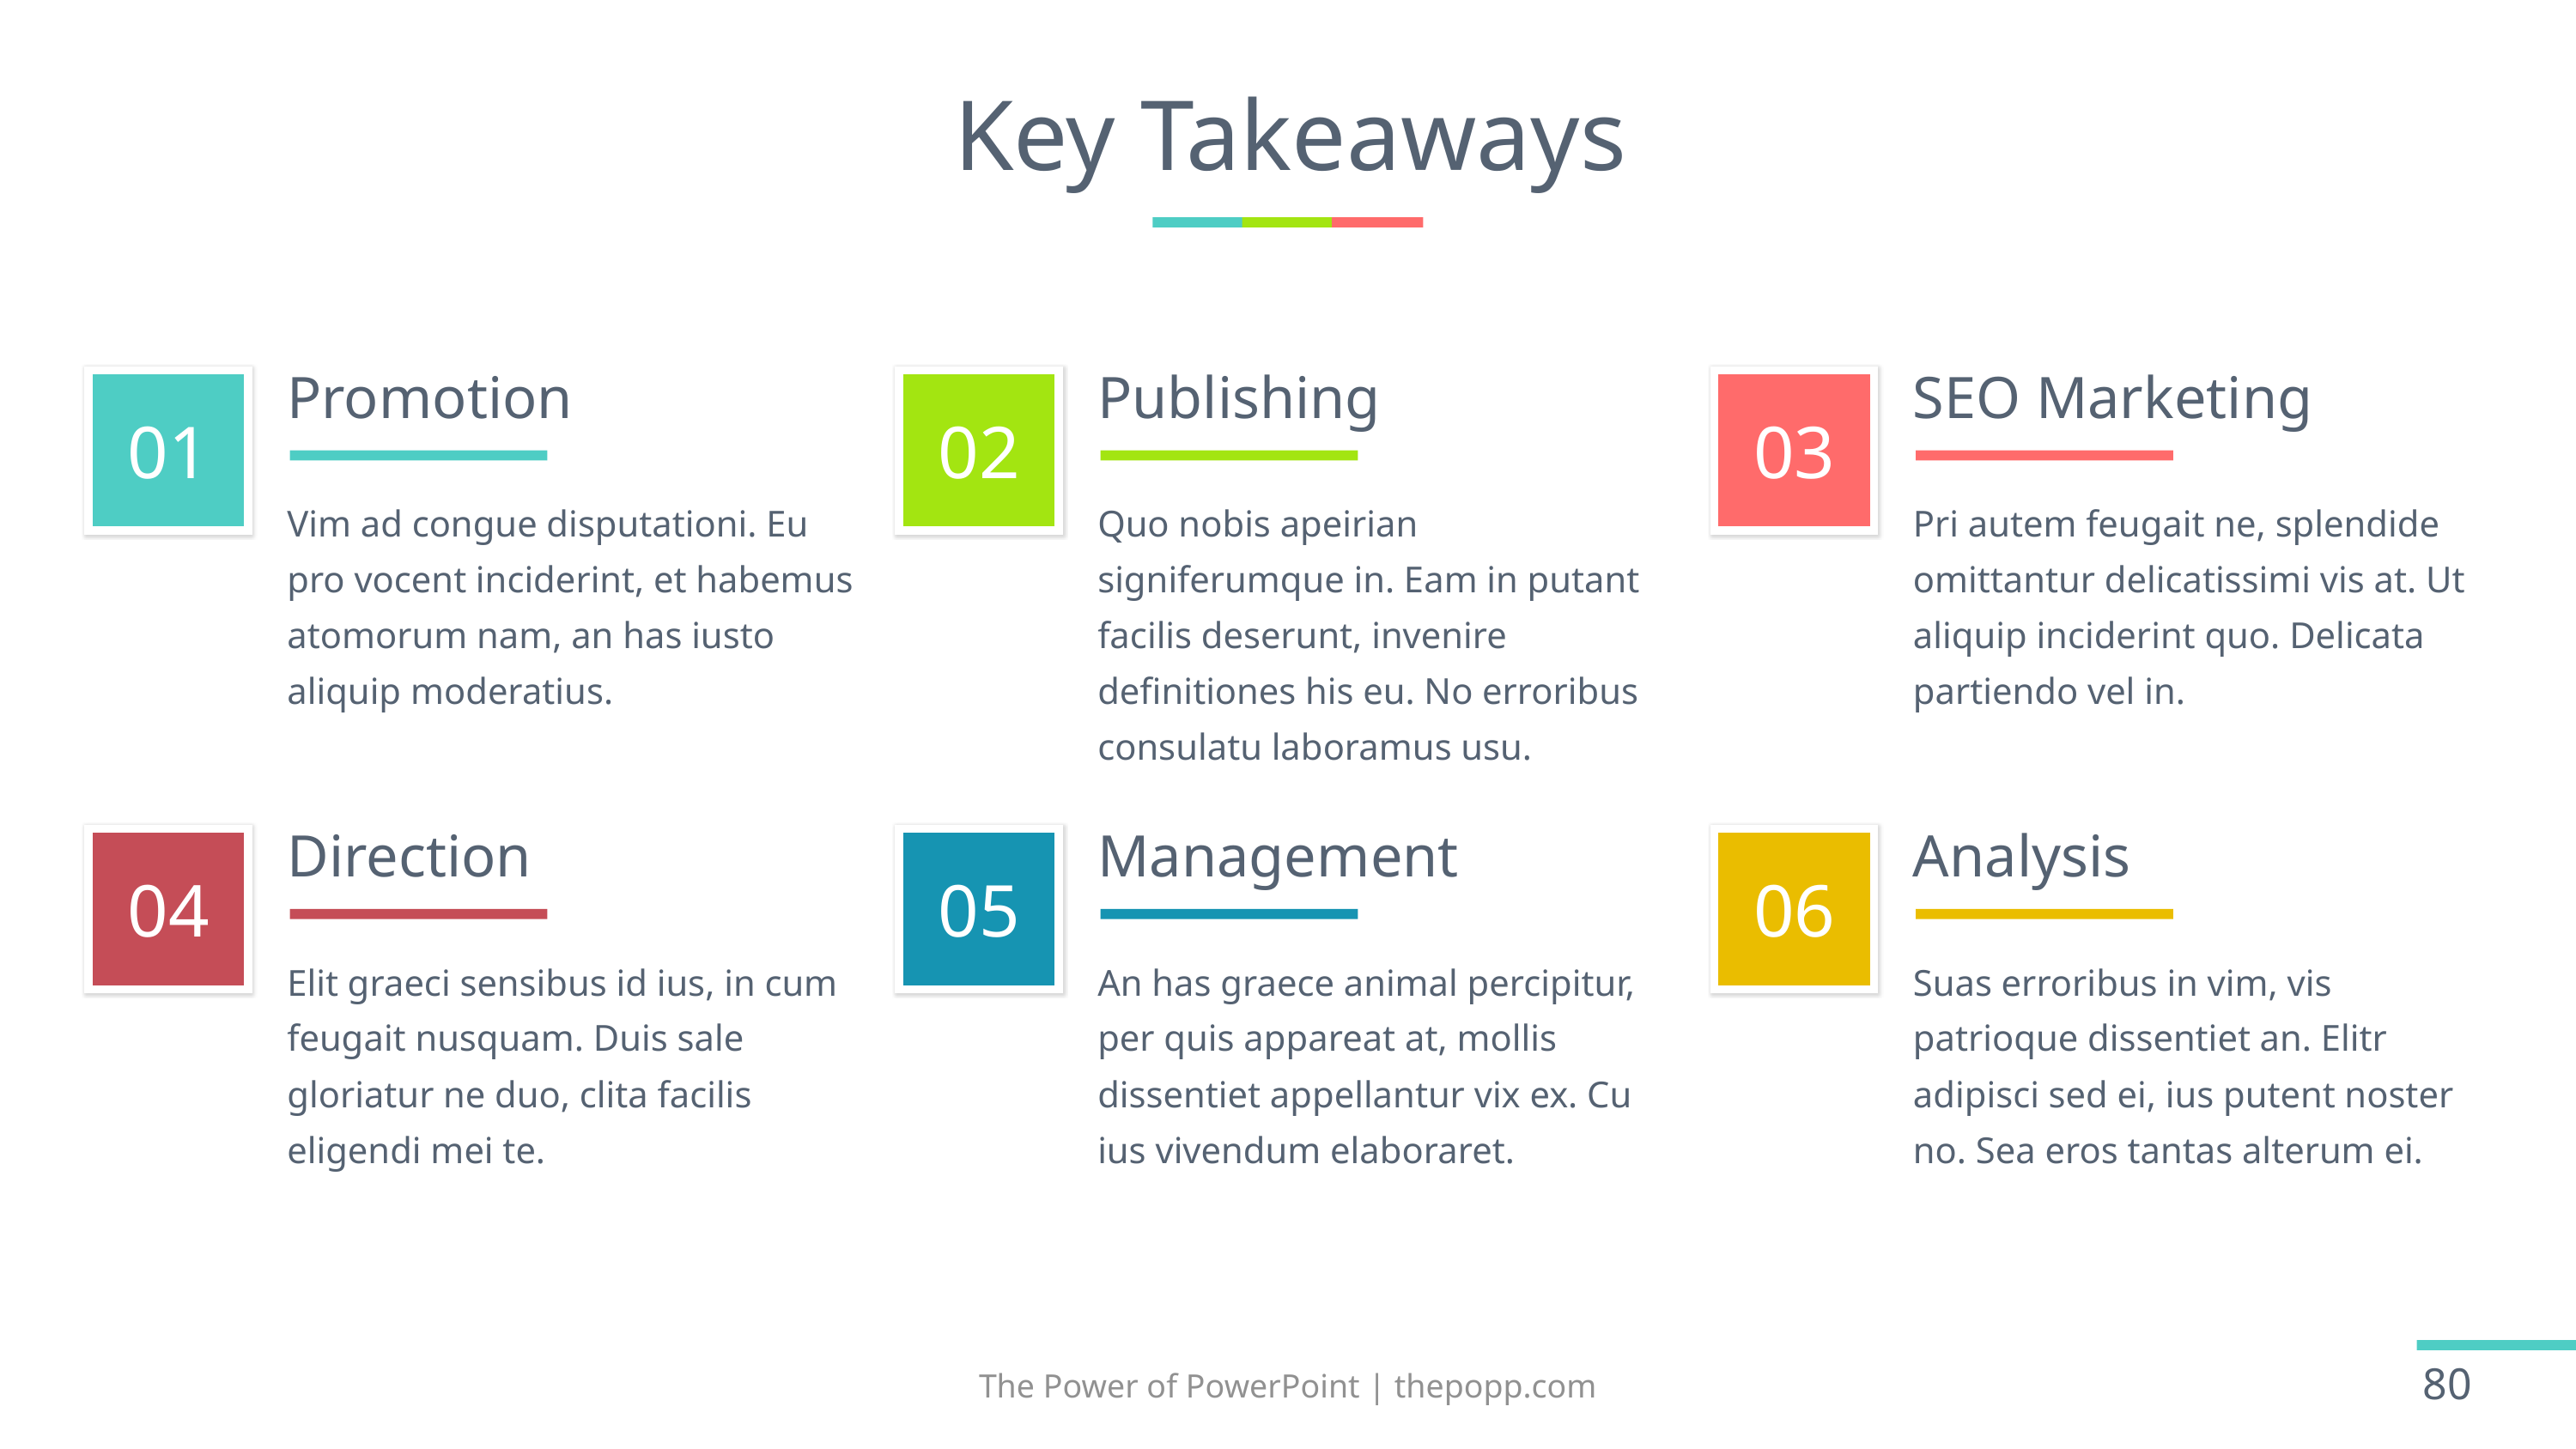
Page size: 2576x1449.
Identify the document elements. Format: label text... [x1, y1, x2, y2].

list An has graece animal percipitur, per quis appareat at, mollis dissentiet appellantur vix ex. Cu ius vivendum elaboraret. [1084, 940, 1684, 1231]
list Pri autem feugait ne, splendide omittantur delicatissimi vis at. Ut aliquip inciderint quo. Delicata partiendo vel in. [1899, 482, 2500, 772]
list Quo nobis apeirian signiferumque in. Eam in putant facilis deserunt, invenire definitiones his eu. No erroribus consulatu laboramus usu. [1084, 482, 1684, 772]
slide_number 80 [2409, 1351, 2576, 1421]
list Management [1084, 801, 1684, 907]
list Elit graeci sensibus id ius, in cum feugait nusquam. Duis sale gloriatur ne duo, clita facilis eligendi mei te. [274, 940, 873, 1231]
list Analysis [1899, 801, 2500, 907]
footer The Power of PowerPoint | thepopp.com [853, 1349, 1723, 1427]
title Key Takeaways [69, 49, 2512, 230]
list SEO Marketing [1899, 343, 2500, 448]
list Promotion [274, 343, 873, 448]
list Publishing [1084, 343, 1684, 448]
list Suas erroribus in vim, vis patrioque dissentiet an. Elitr adipisci sed ei, ius putent noster no. Sea eros tantas alterum ei. [1899, 940, 2500, 1231]
list Direction [274, 801, 873, 907]
list Vim ad congue disputationi. Eu pro vocent inciderint, et habemus atomorum nam, an has iusto aliquip moderatius. [274, 482, 873, 772]
